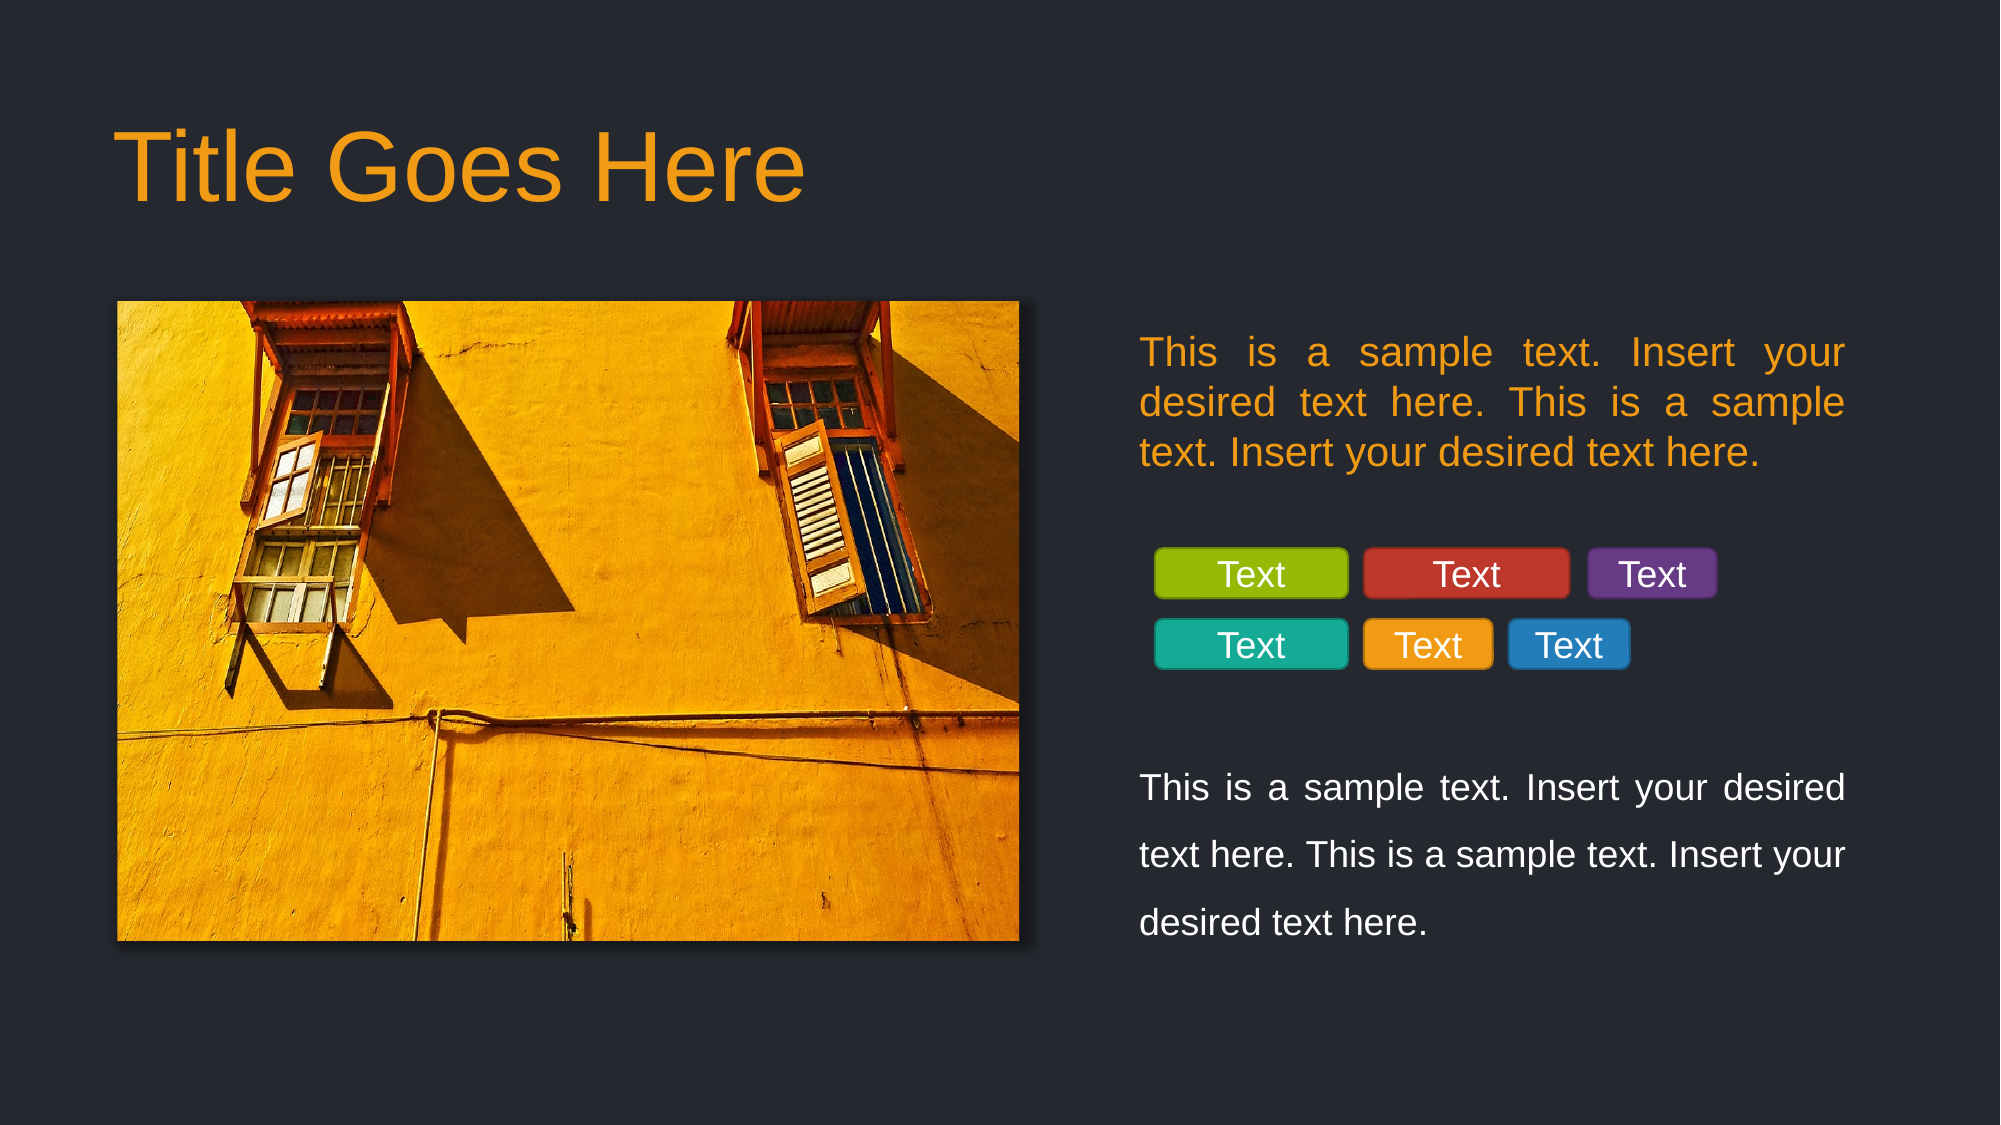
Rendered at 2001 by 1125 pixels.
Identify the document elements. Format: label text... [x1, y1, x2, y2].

text_box [116, 301, 1020, 941]
text_box Title Goes Here [97, 56, 1053, 266]
text_box This is a sample text. Insert your desired text here. This is a sample text. Insert your desired text here. [1124, 317, 1861, 483]
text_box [1154, 542, 1717, 604]
text_box This is a sample text. Insert your desired text here. This is a sample text. Insert your desired text here. [1124, 732, 1861, 950]
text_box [1154, 613, 1630, 675]
